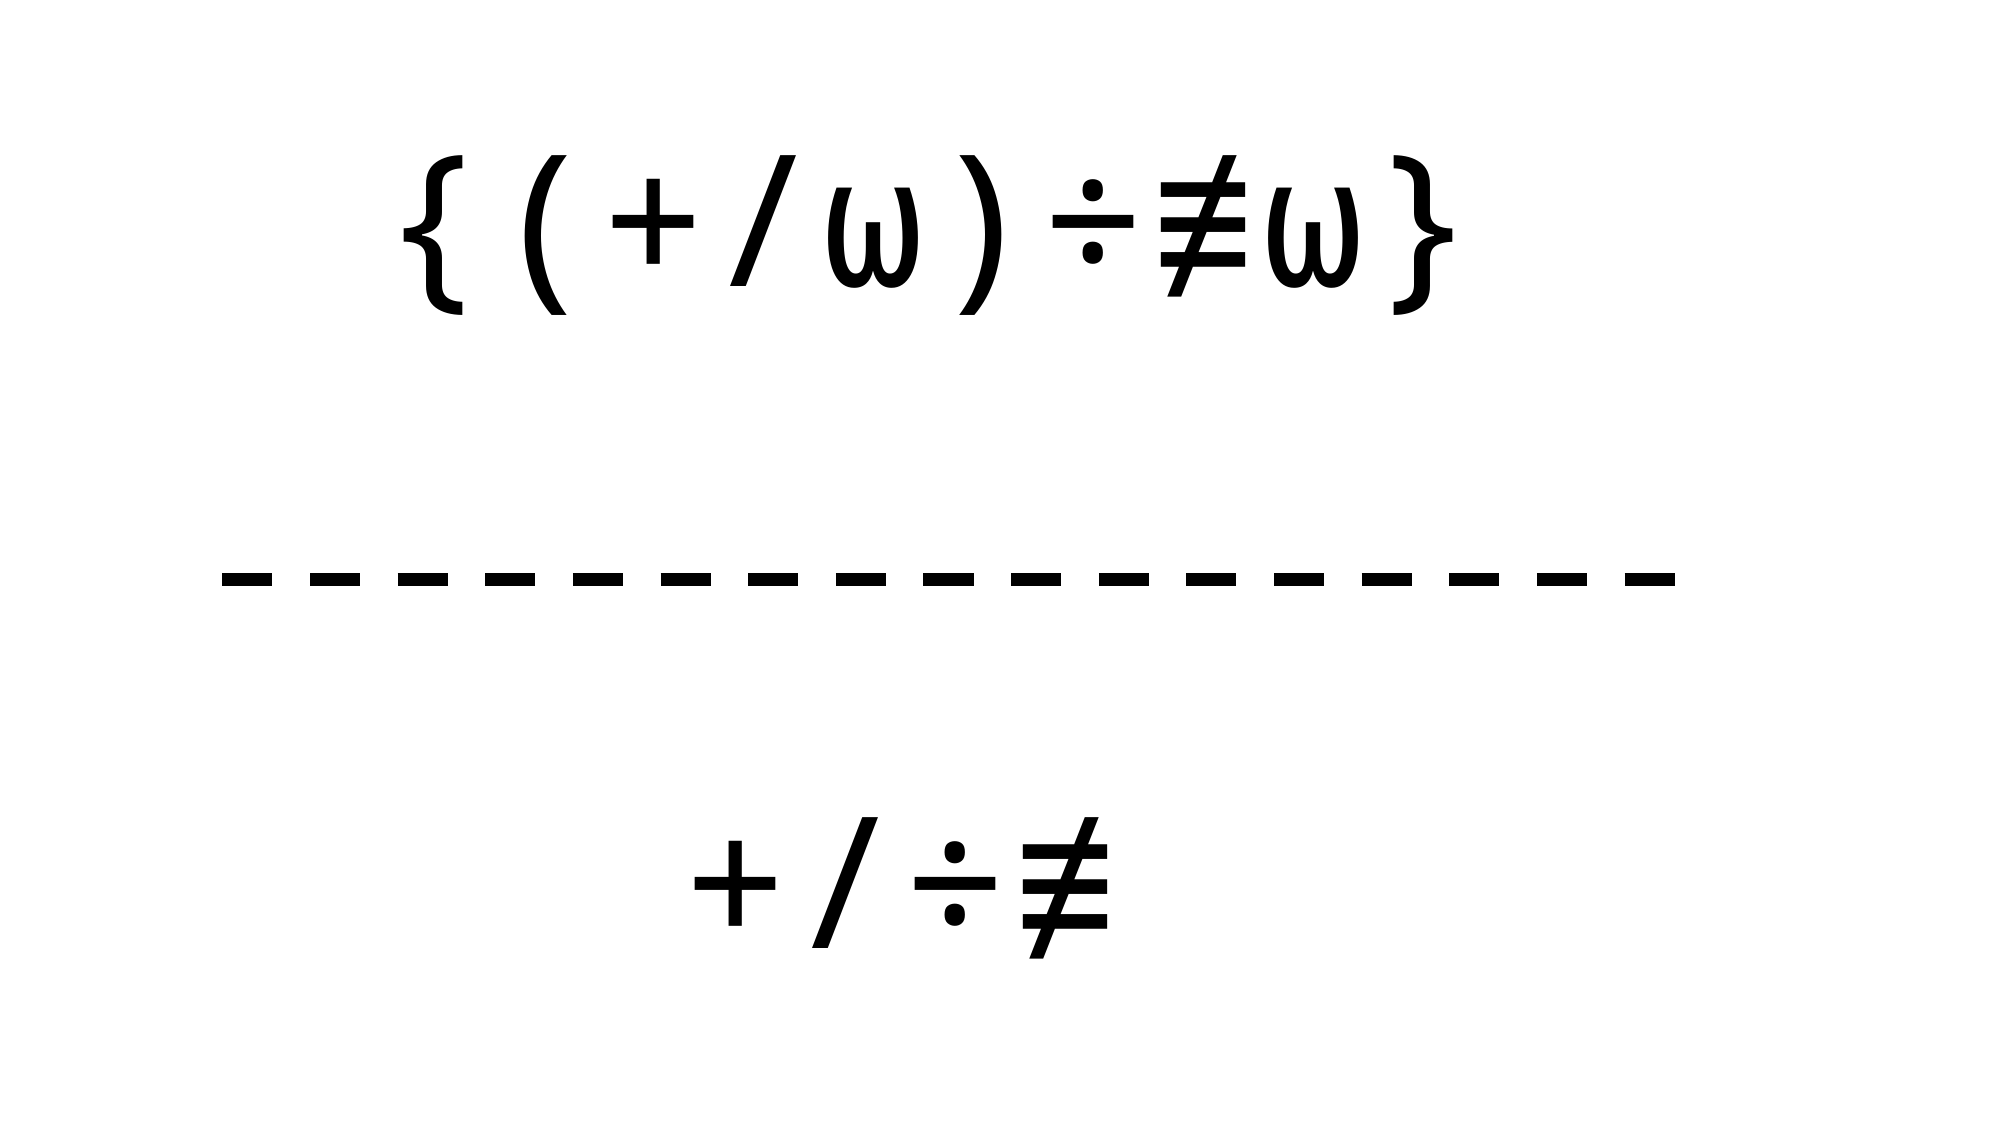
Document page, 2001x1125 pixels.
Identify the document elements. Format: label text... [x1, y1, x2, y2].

text_box +/÷≢ [665, 758, 1235, 993]
text_box {(+/⍵)÷≢⍵} [363, 95, 1739, 330]
